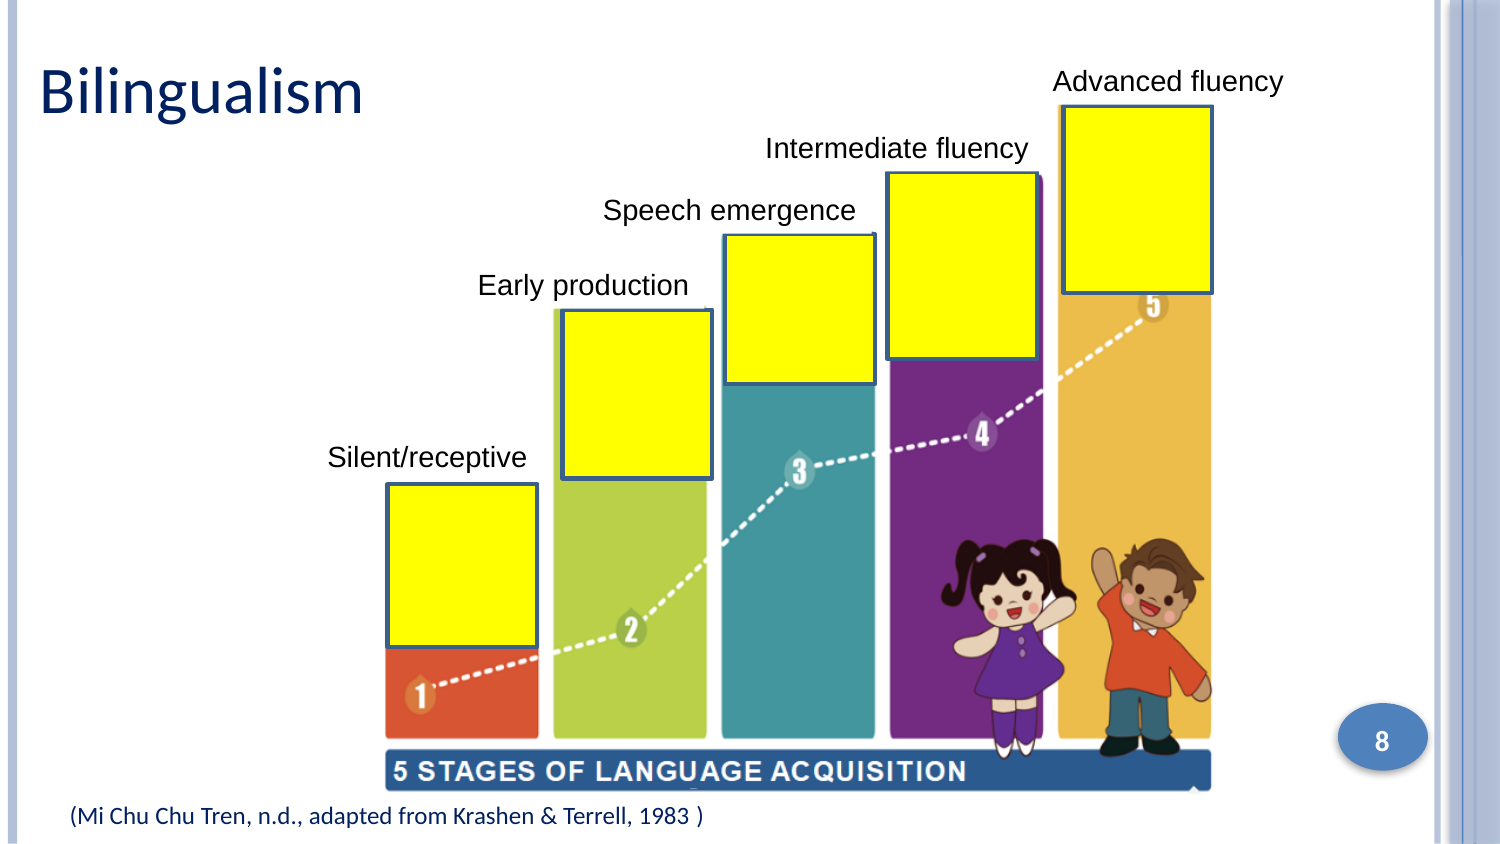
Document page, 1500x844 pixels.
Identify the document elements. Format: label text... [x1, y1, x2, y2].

picture [361, 482, 1217, 795]
slide_number 8 [1337, 707, 1428, 772]
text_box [311, 54, 1301, 482]
text_box (Mi Chu Chu Tren, n.d., adapted from Krashen & Terrell, 1983 ) [37, 784, 767, 843]
text_box Bilingualism [24, 31, 1423, 135]
